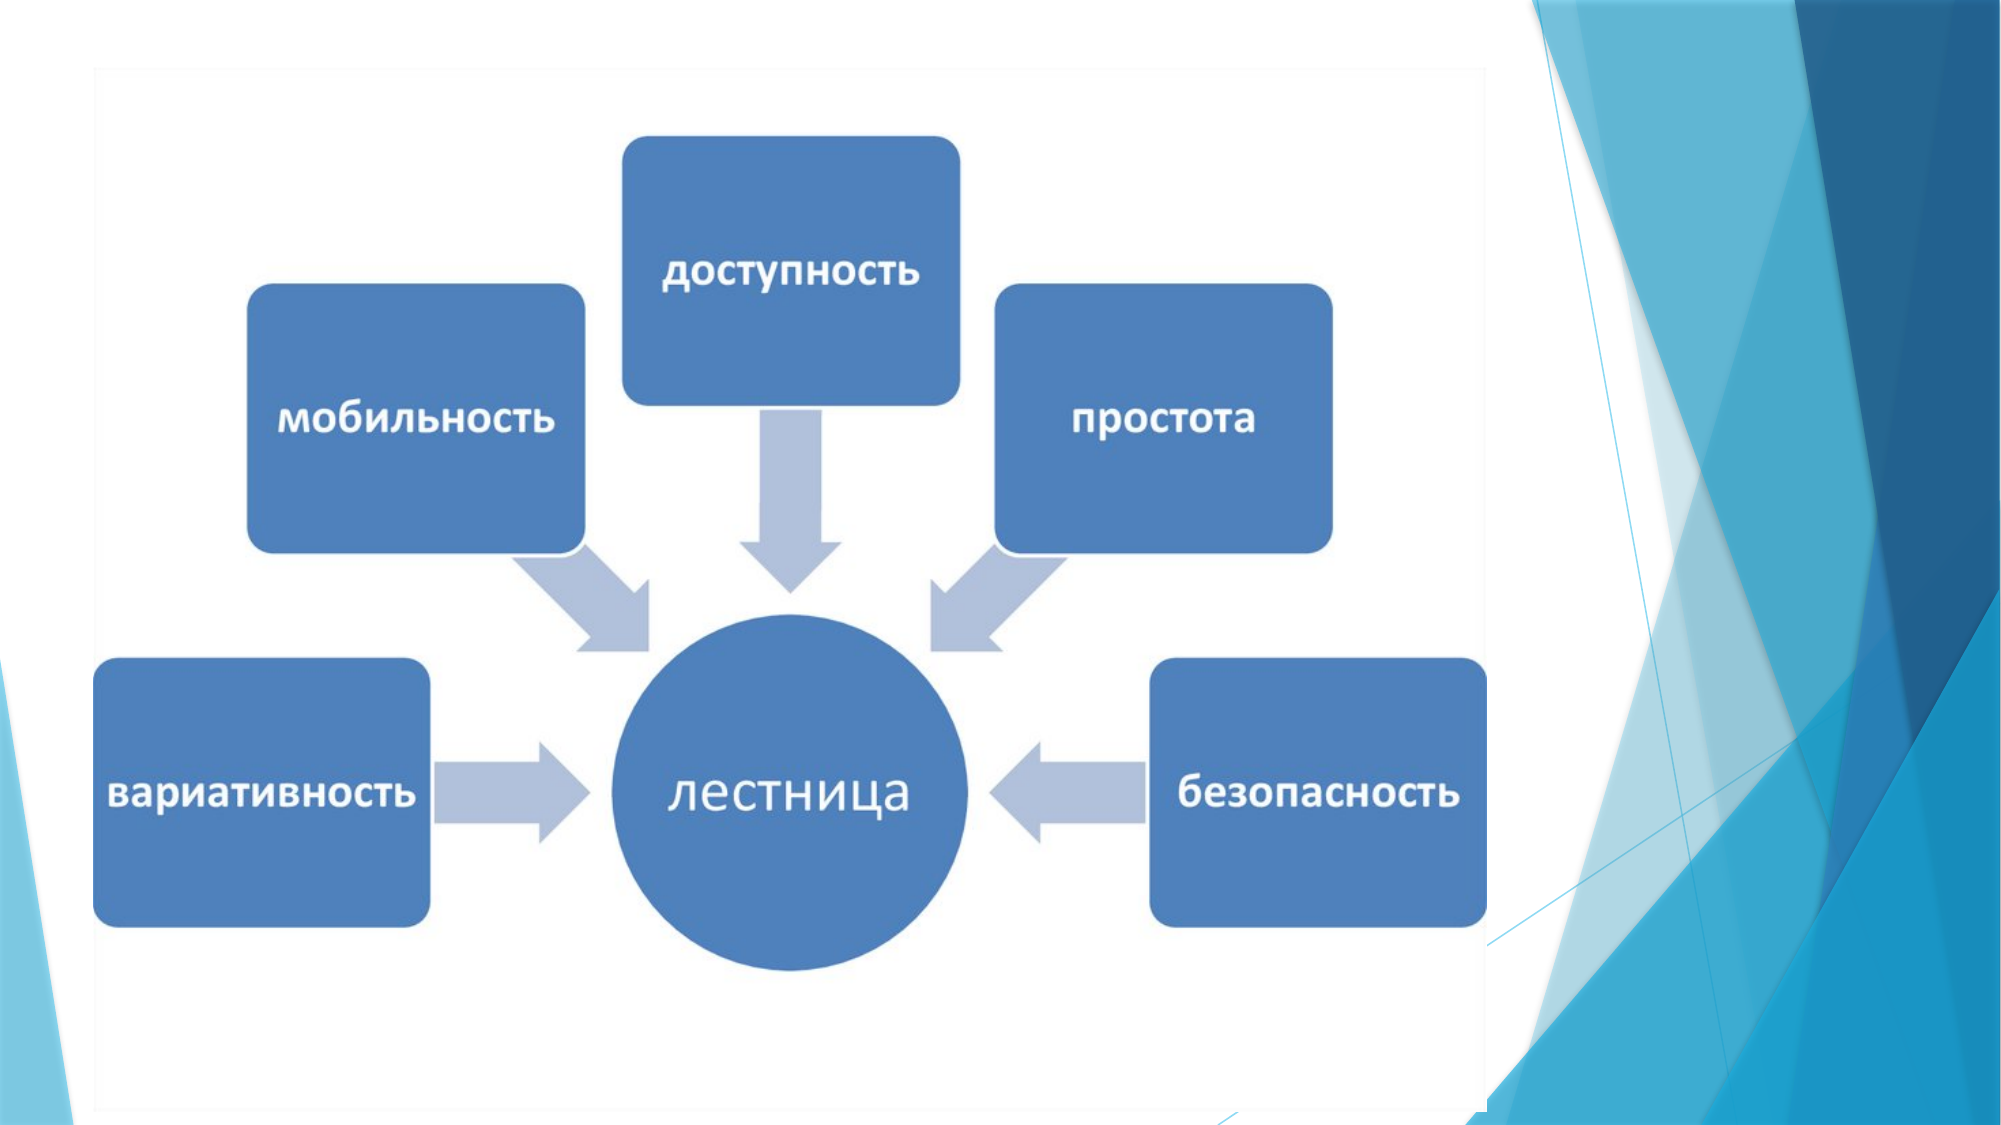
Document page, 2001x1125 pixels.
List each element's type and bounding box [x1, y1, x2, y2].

list [92, 67, 1488, 1112]
